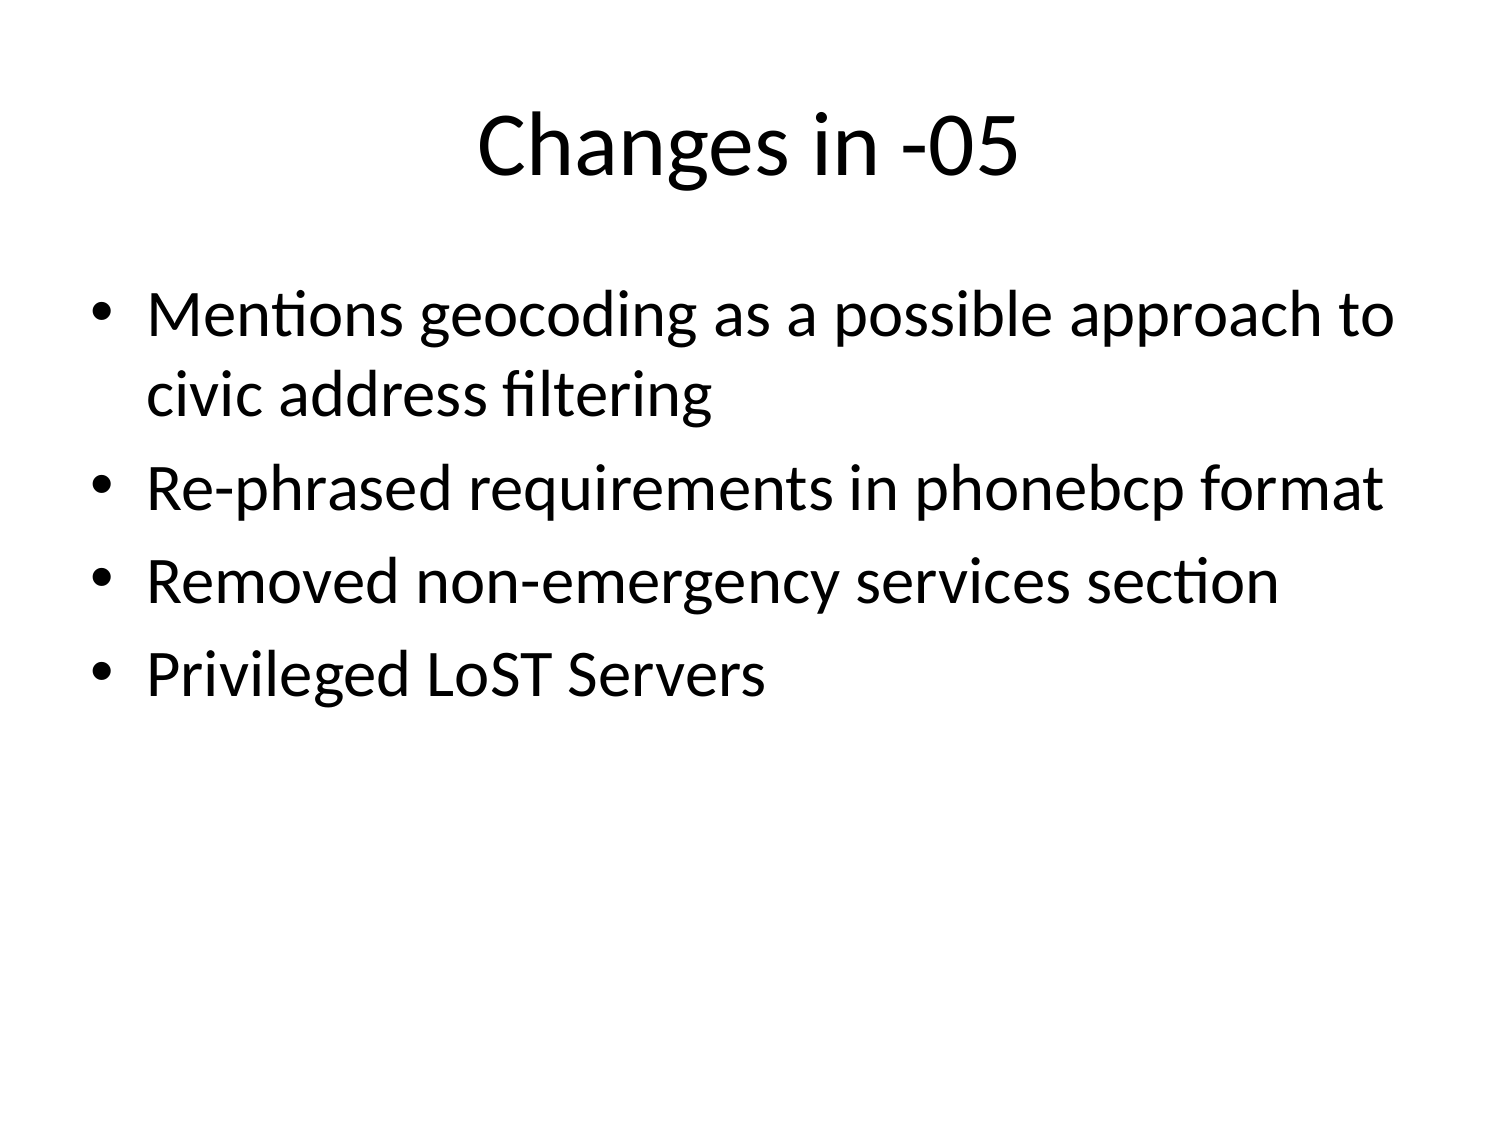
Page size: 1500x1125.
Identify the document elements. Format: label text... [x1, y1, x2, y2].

title Changes in -05 [75, 45, 1425, 233]
list Mentions geocoding as a possible approach to civic address filtering Re-phrased requirements in phonebcp format Removed non-emergency services section Privileged LoST Servers [75, 262, 1425, 1005]
